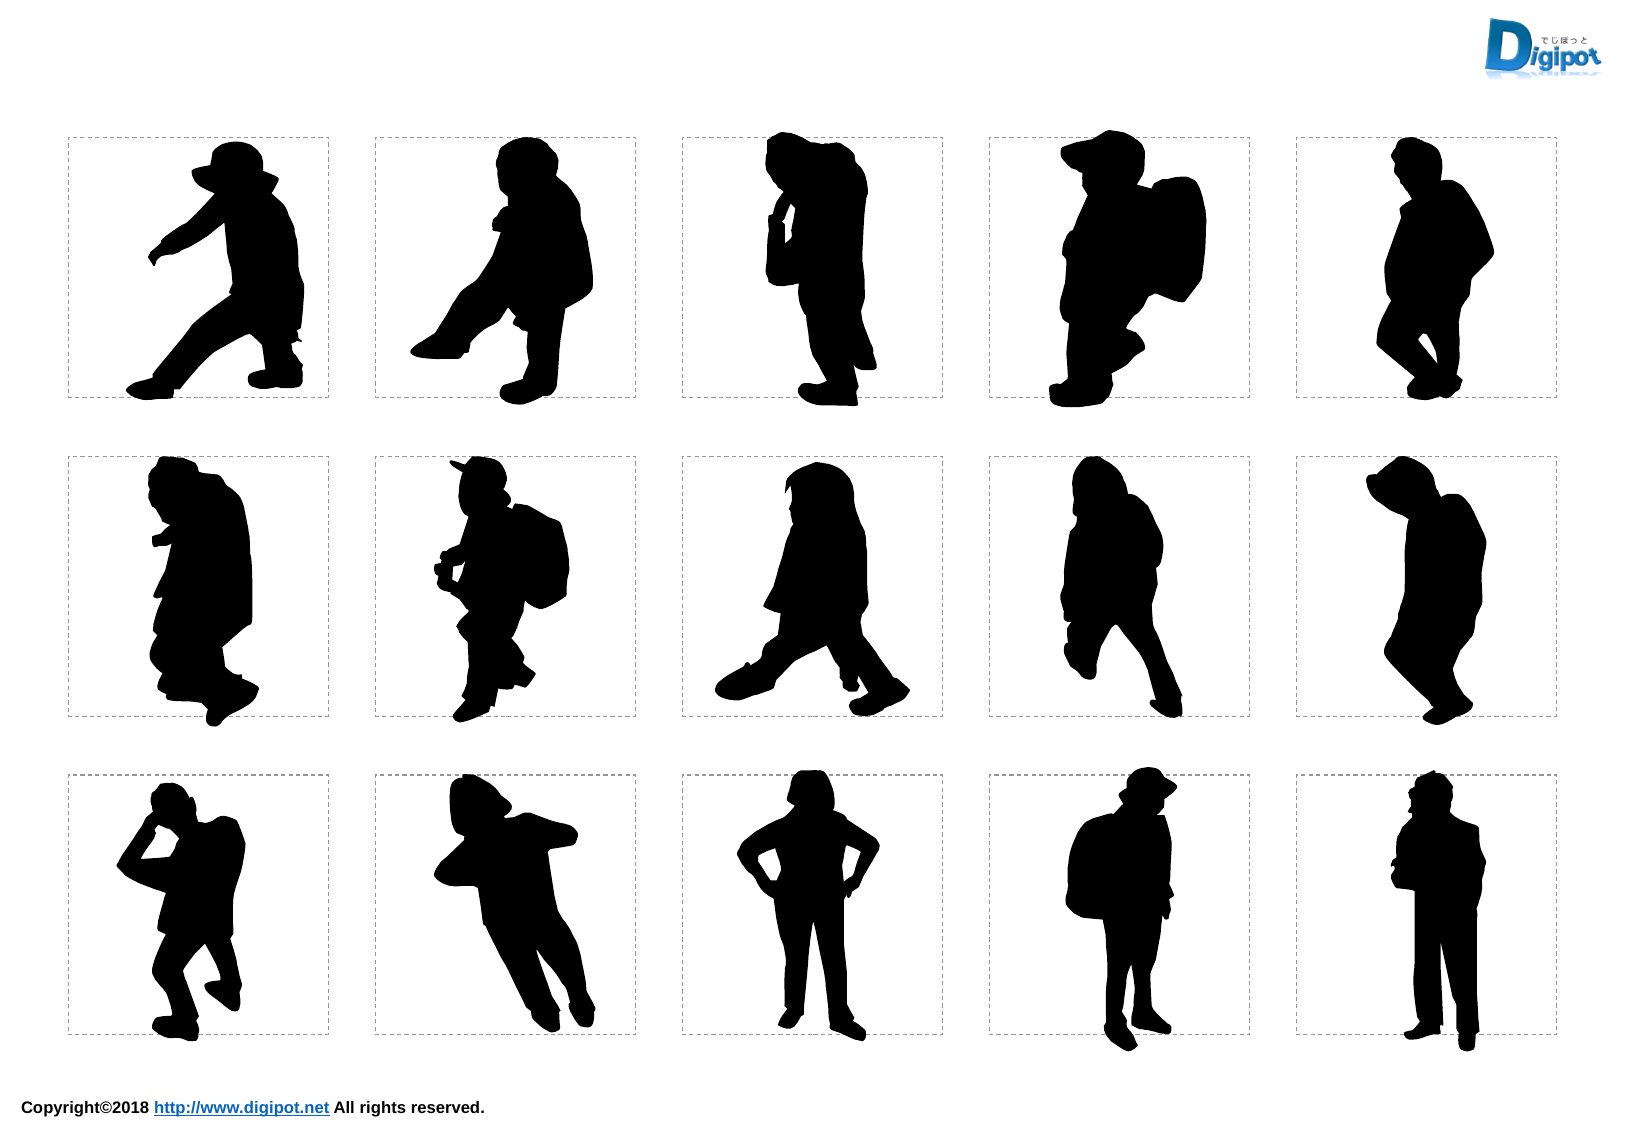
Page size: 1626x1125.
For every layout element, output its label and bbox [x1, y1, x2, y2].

text_box [736, 770, 880, 1042]
text_box [715, 462, 910, 717]
text_box [1065, 767, 1178, 1052]
text_box [1376, 137, 1495, 401]
text_box [434, 456, 570, 723]
text_box [1366, 456, 1487, 725]
picture [1485, 18, 1602, 82]
text_box [1060, 456, 1183, 718]
text_box [125, 141, 305, 401]
text_box [765, 132, 877, 407]
text_box [434, 774, 596, 1033]
text_box [1049, 129, 1207, 408]
text_box [1390, 770, 1487, 1052]
text_box [148, 456, 260, 727]
text_box [410, 137, 593, 405]
text_box [116, 782, 246, 1042]
